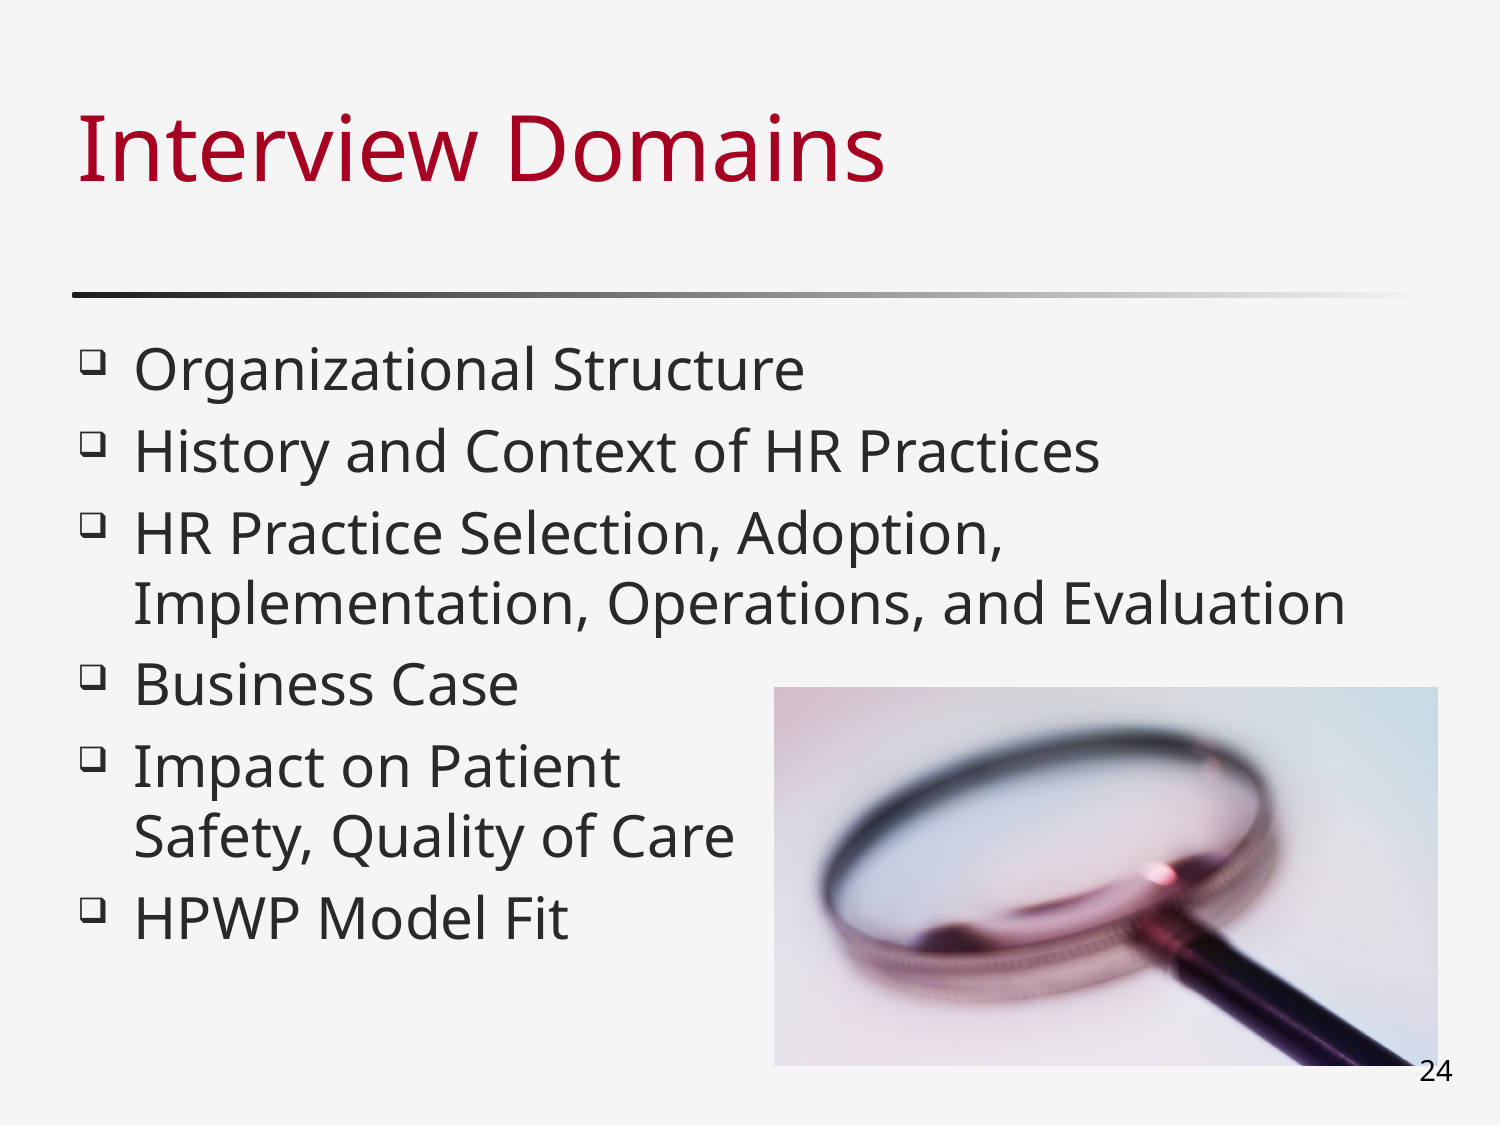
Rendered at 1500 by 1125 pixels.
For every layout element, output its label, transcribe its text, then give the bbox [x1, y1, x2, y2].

slide_number 24 [1154, 1023, 1468, 1100]
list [774, 687, 1438, 1067]
title Interview Domains [62, 24, 1342, 266]
list Organizational Structure History and Context of HR Practices HR Practice Selection, Adoption, Implementation, Operations, and Evaluation Business Case Impact on Patient Safety, Quality of Care HPWP Model Fit [62, 324, 1438, 1063]
